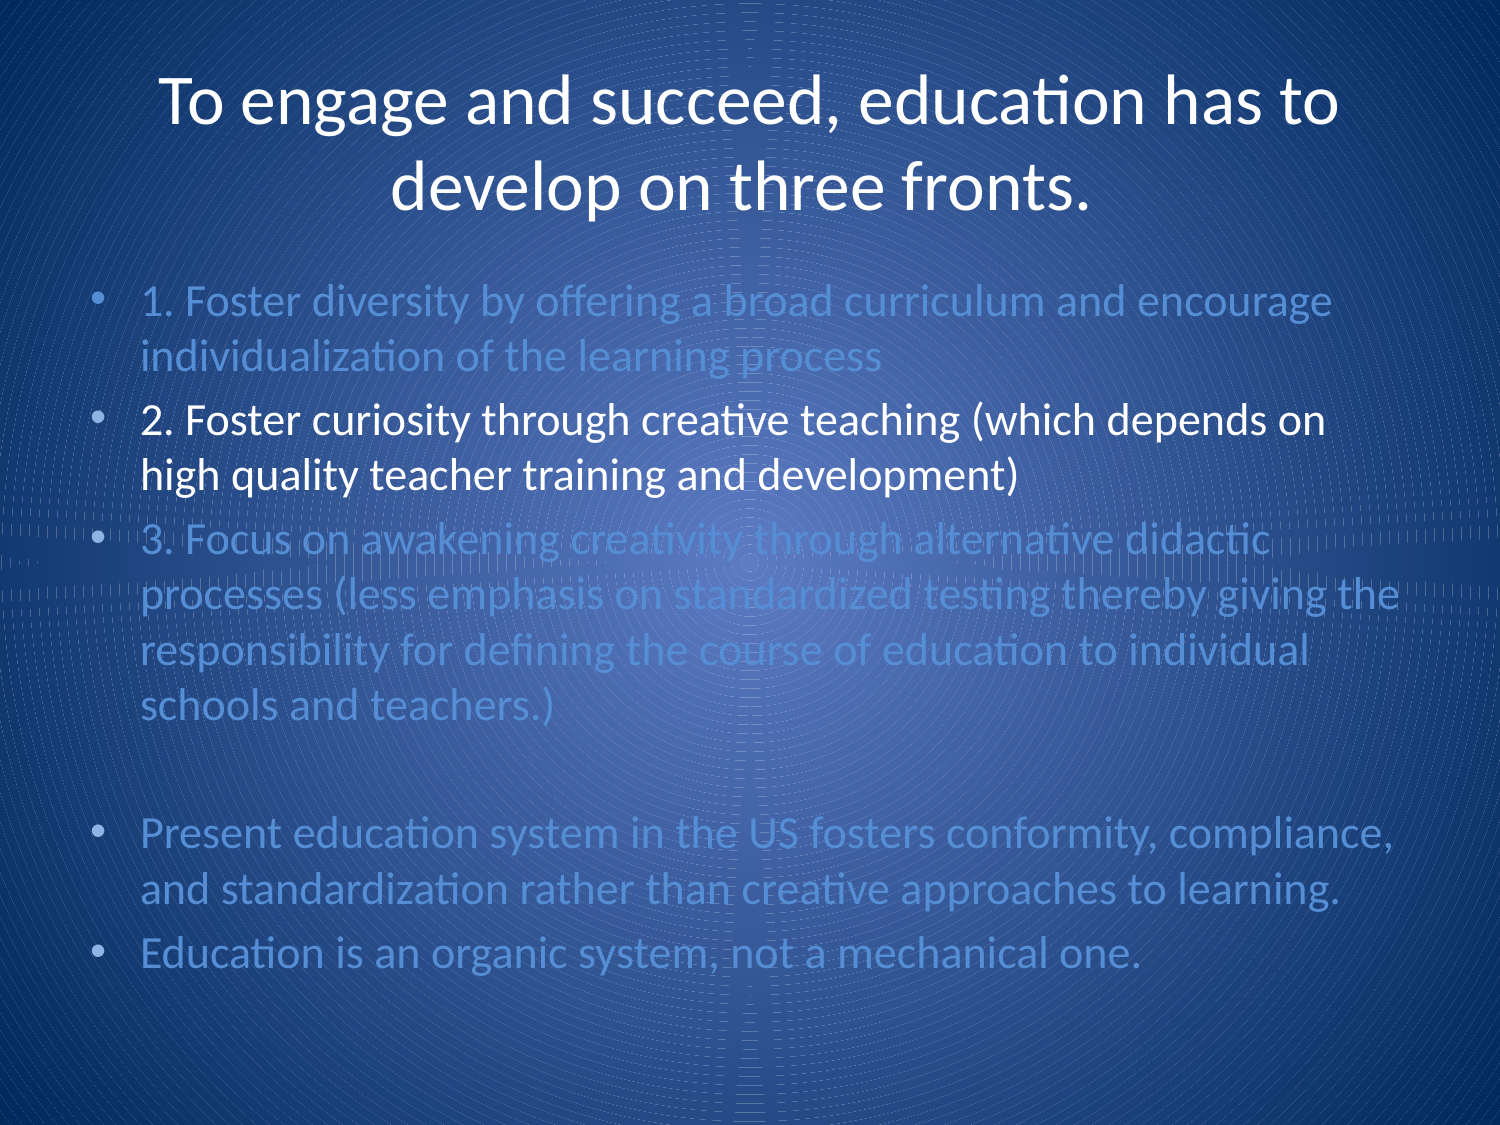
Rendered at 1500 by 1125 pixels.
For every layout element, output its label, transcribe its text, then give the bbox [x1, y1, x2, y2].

title To engage and succeed, education has to develop on three fronts. [75, 45, 1425, 233]
list 1. Foster diversity by offering a broad curriculum and encourage individualization of the learning process 2. Foster curiosity through creative teaching (which depends on high quality teacher training and development) 3. Focus on awakening creativity through alternative didactic processes (less emphasis on standardized testing thereby giving the responsibility for defining the course of education to individual schools and teachers.) Present education system in the US fosters conformity, compliance, and standardization rather than creative approaches to learning. Education is an organic system, not a mechanical one. [75, 262, 1425, 1005]
